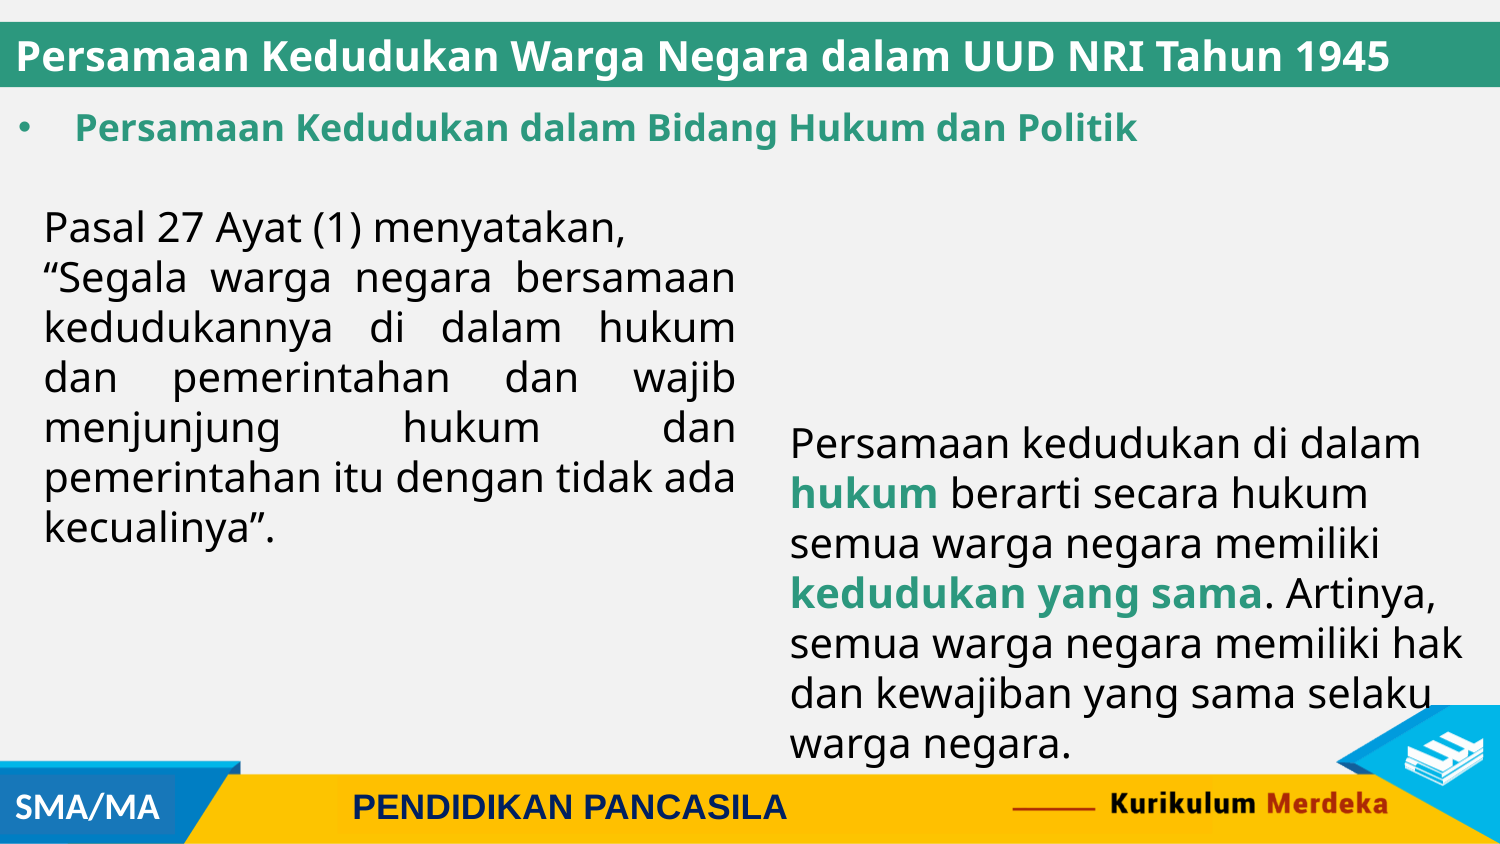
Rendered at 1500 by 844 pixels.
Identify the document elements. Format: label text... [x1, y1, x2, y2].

text_box Pasal 27 Ayat (1) menyatakan, “Segala warga negara bersamaan kedudukannya di dalam hukum dan pemerintahan dan wajib menjunjung hukum dan pemerintahan itu dengan tidak ada kecualinya”. [28, 193, 752, 559]
text_box Persamaan Kedudukan dalam Bidang Hukum dan Politik [3, 96, 1279, 156]
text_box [0, 705, 1500, 844]
text_box Persamaan kedudukan di dalam hukum berarti secara hukum semua warga negara memiliki kedudukan yang sama. Artinya, semua warga negara memiliki hak dan kewajiban yang sama selaku warga negara. [774, 409, 1500, 705]
text_box Persamaan Kedudukan Warga Negara dalam UUD NRI Tahun 1945 [0, 20, 1500, 89]
